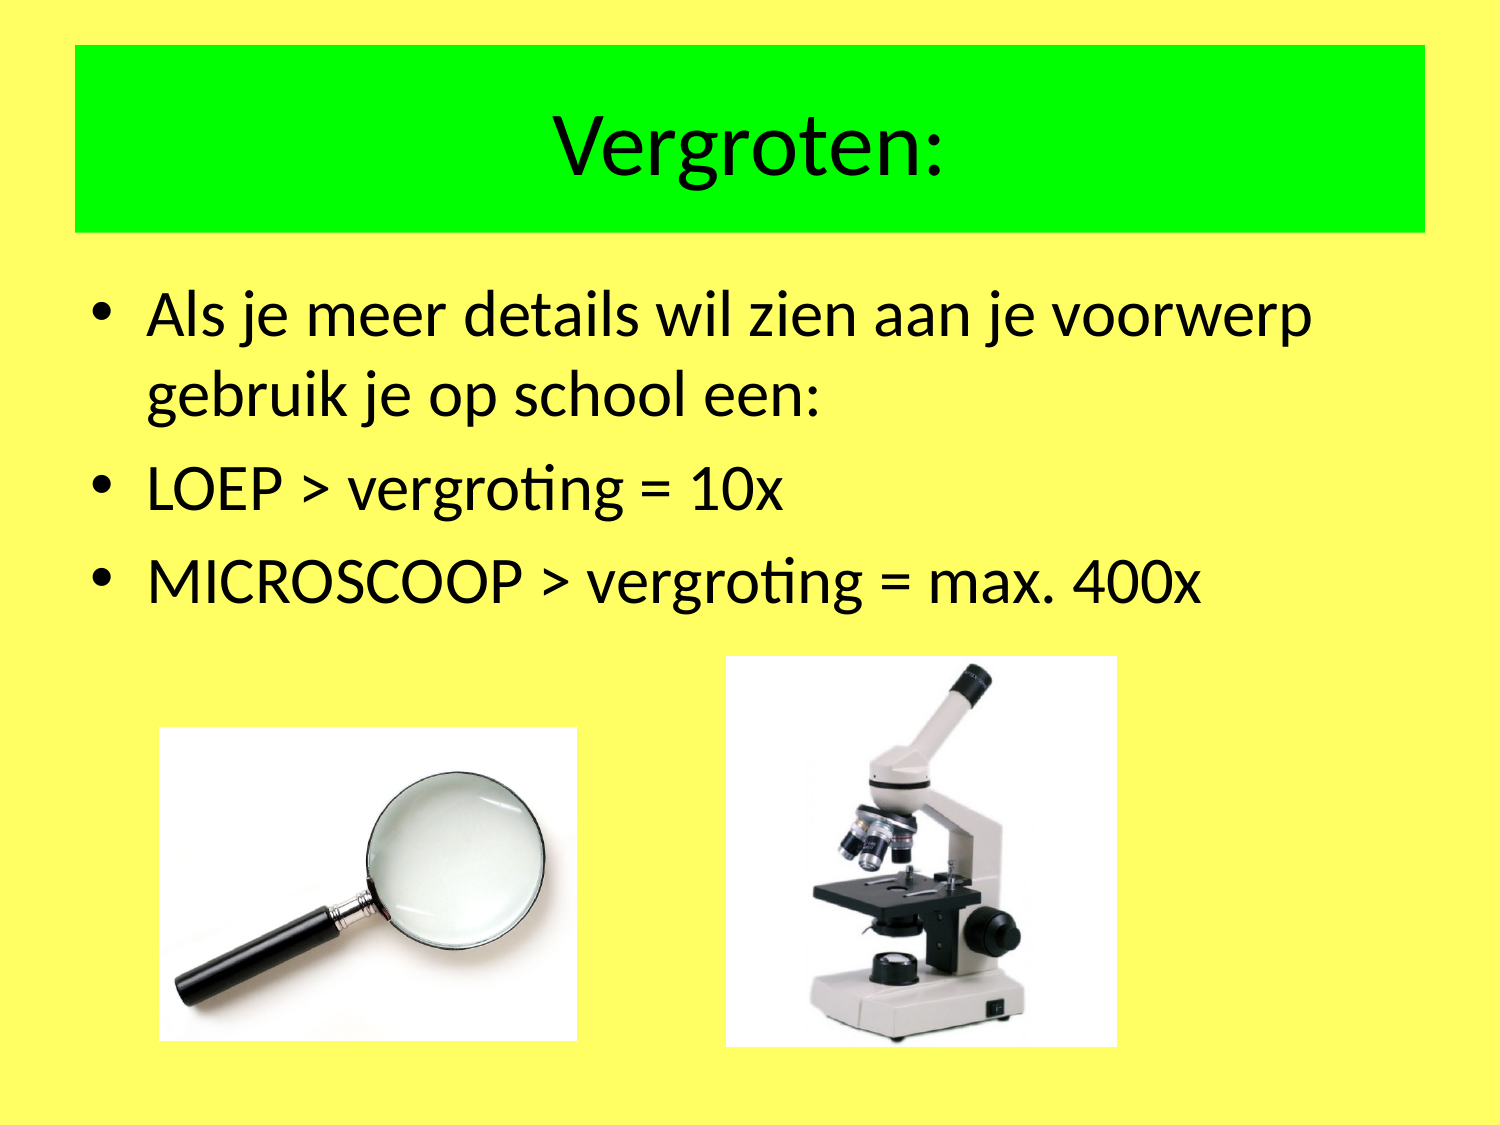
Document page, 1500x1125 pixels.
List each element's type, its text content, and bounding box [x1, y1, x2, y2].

title Vergroten: [75, 45, 1425, 233]
picture [159, 727, 577, 1041]
list Als je meer details wil zien aan je voorwerp gebruik je op school een: LOEP > vergroting = 10x MICROSCOOP > vergroting = max. 400x [75, 262, 1425, 1005]
picture [726, 656, 1117, 1048]
